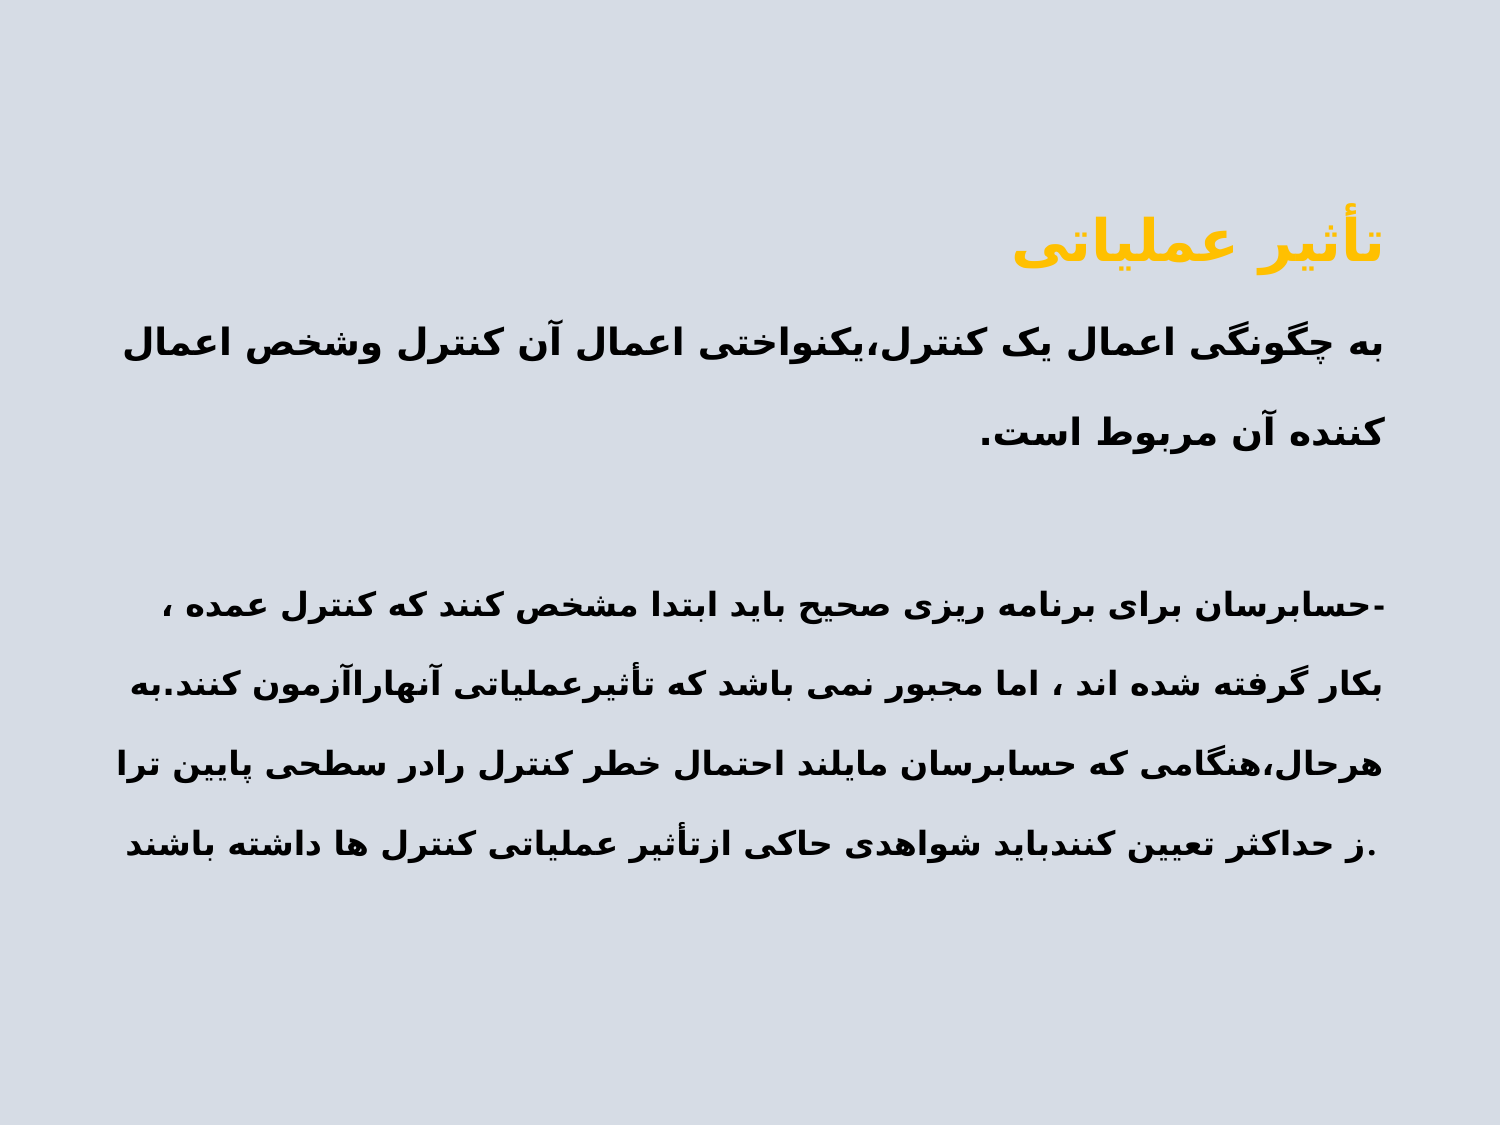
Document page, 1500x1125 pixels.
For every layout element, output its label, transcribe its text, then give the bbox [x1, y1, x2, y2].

title تأثیر عملیاتی به چگونگی اعمال یک کنترل،یکنواختی اعمال آن کنترل وشخص اعمال کننده آن مربوط است. -حسابرسان برای برنامه ریزی صحیح باید ابتدا مشخص کنند که کنترل عمده ، بکار گرفته شده اند ، اما مجبور نمی باشد که تأثیرعملیاتی آنهاراآزمون کنند.به هرحال،هنگامی که حسابرسان مایلند احتمال خطر کنترل رادر سطحی پایین ترا ز حداکثر تعیین کنندباید شواهدی حاکی ازتأثیر عملیاتی کنترل ها داشته باشند. [100, 184, 1401, 811]
